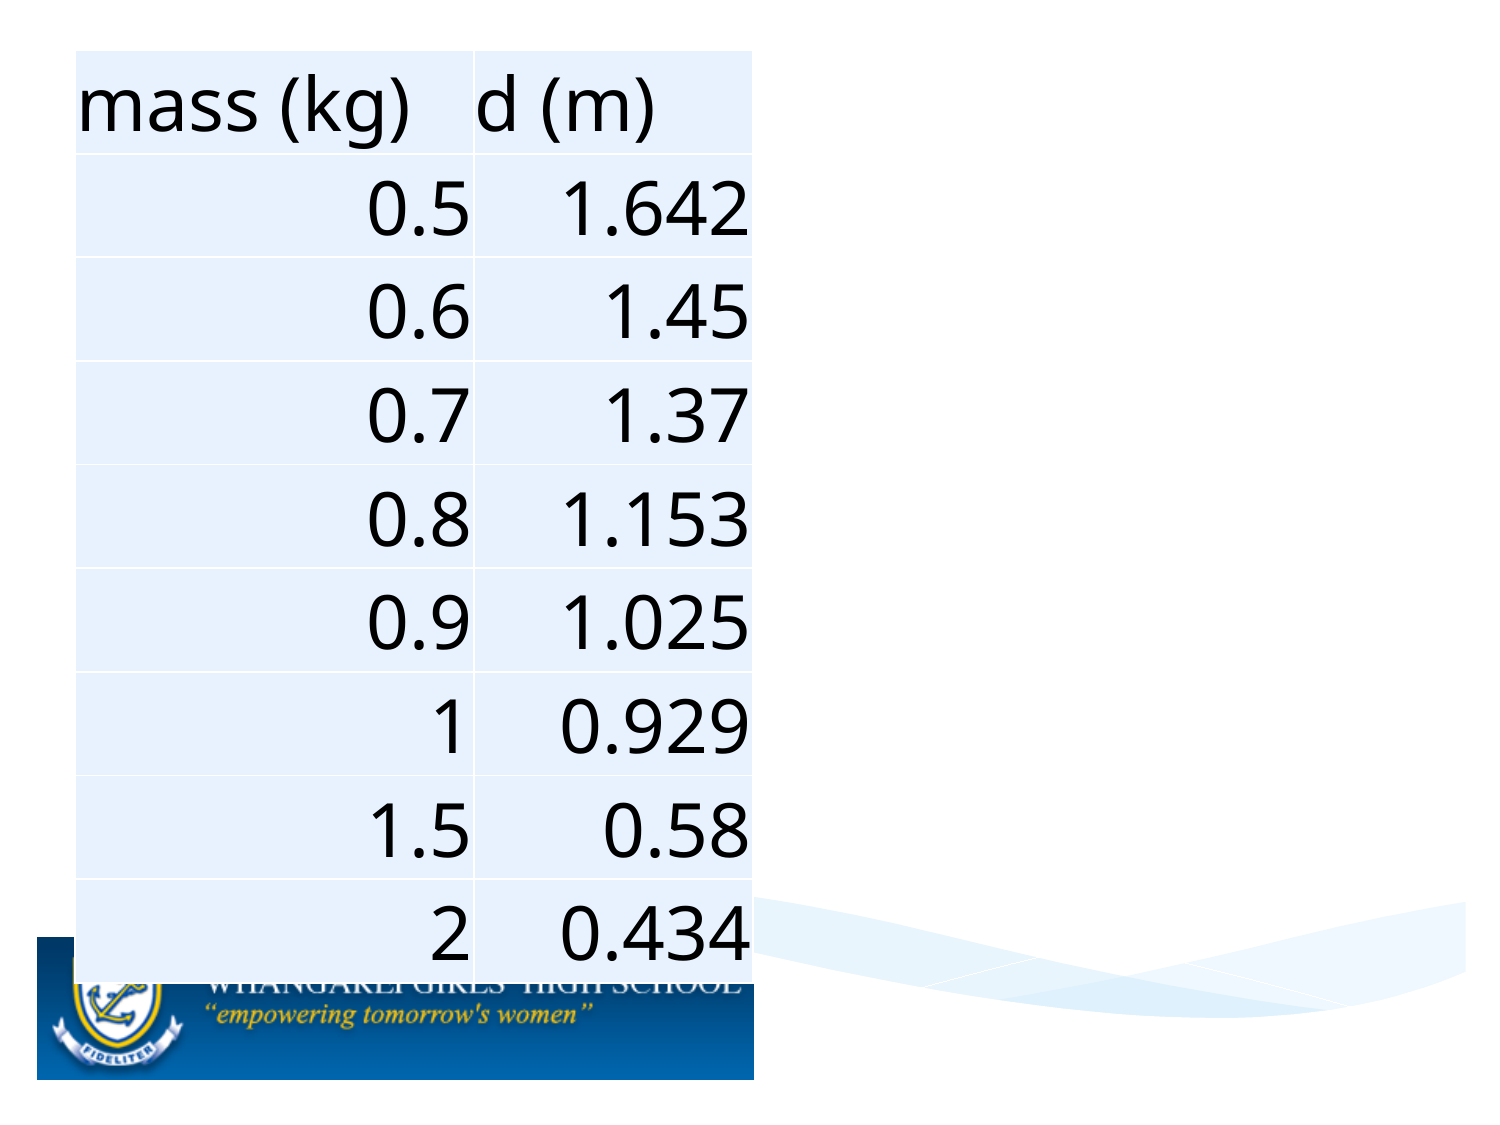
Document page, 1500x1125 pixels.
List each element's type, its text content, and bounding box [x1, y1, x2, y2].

table_cell 0.58 [475, 776, 752, 878]
picture [37, 937, 754, 1080]
table_header mass (kg) [76, 51, 473, 153]
table_header d (m) [475, 51, 752, 153]
table_cell 1.45 [475, 258, 752, 360]
table_cell 0.8 [76, 465, 473, 567]
table_cell 1 [76, 673, 473, 775]
table_cell 1.642 [475, 155, 752, 256]
table_cell 0.6 [76, 258, 473, 360]
table_cell 1.5 [76, 776, 473, 878]
table_cell 1.37 [475, 362, 752, 464]
table_cell 0.5 [76, 155, 473, 256]
table_cell 1.153 [475, 465, 752, 567]
table_cell 2 [76, 880, 473, 935]
table_cell 0.434 [475, 880, 752, 936]
table_cell 0.7 [76, 362, 473, 464]
table_cell 1.025 [475, 569, 752, 671]
table_cell 0.929 [475, 673, 752, 775]
table_cell 0.9 [76, 569, 473, 671]
